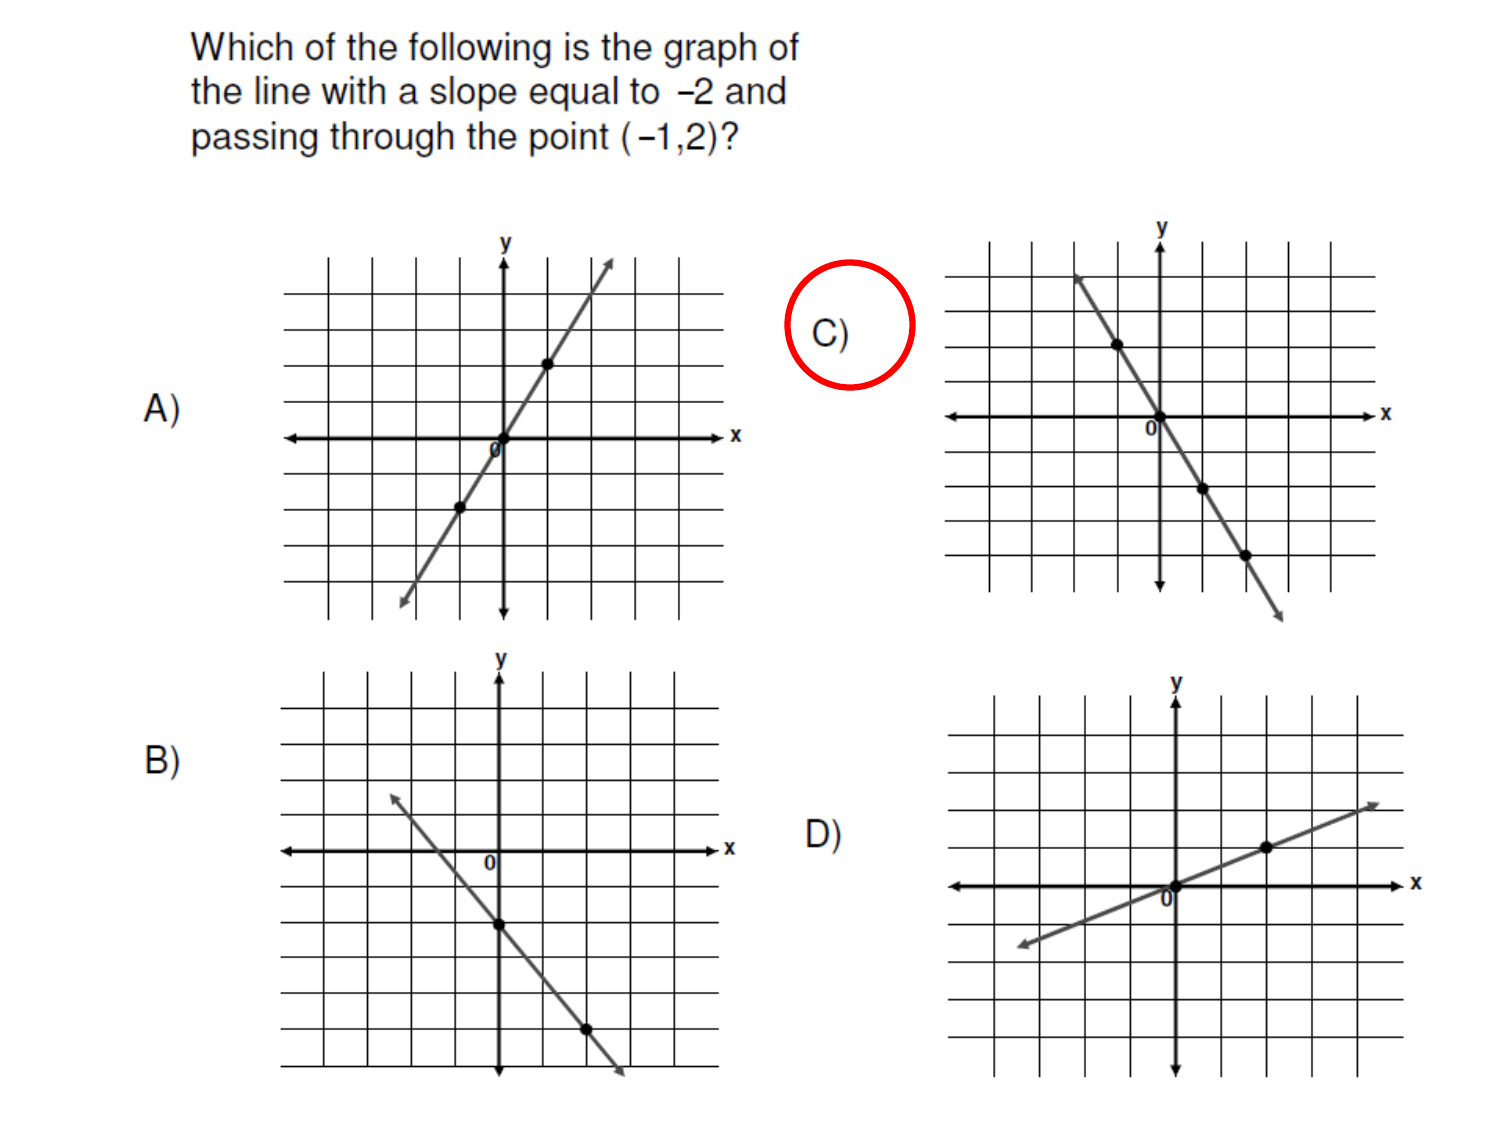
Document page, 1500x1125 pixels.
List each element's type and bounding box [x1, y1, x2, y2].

picture [137, 23, 1443, 1104]
